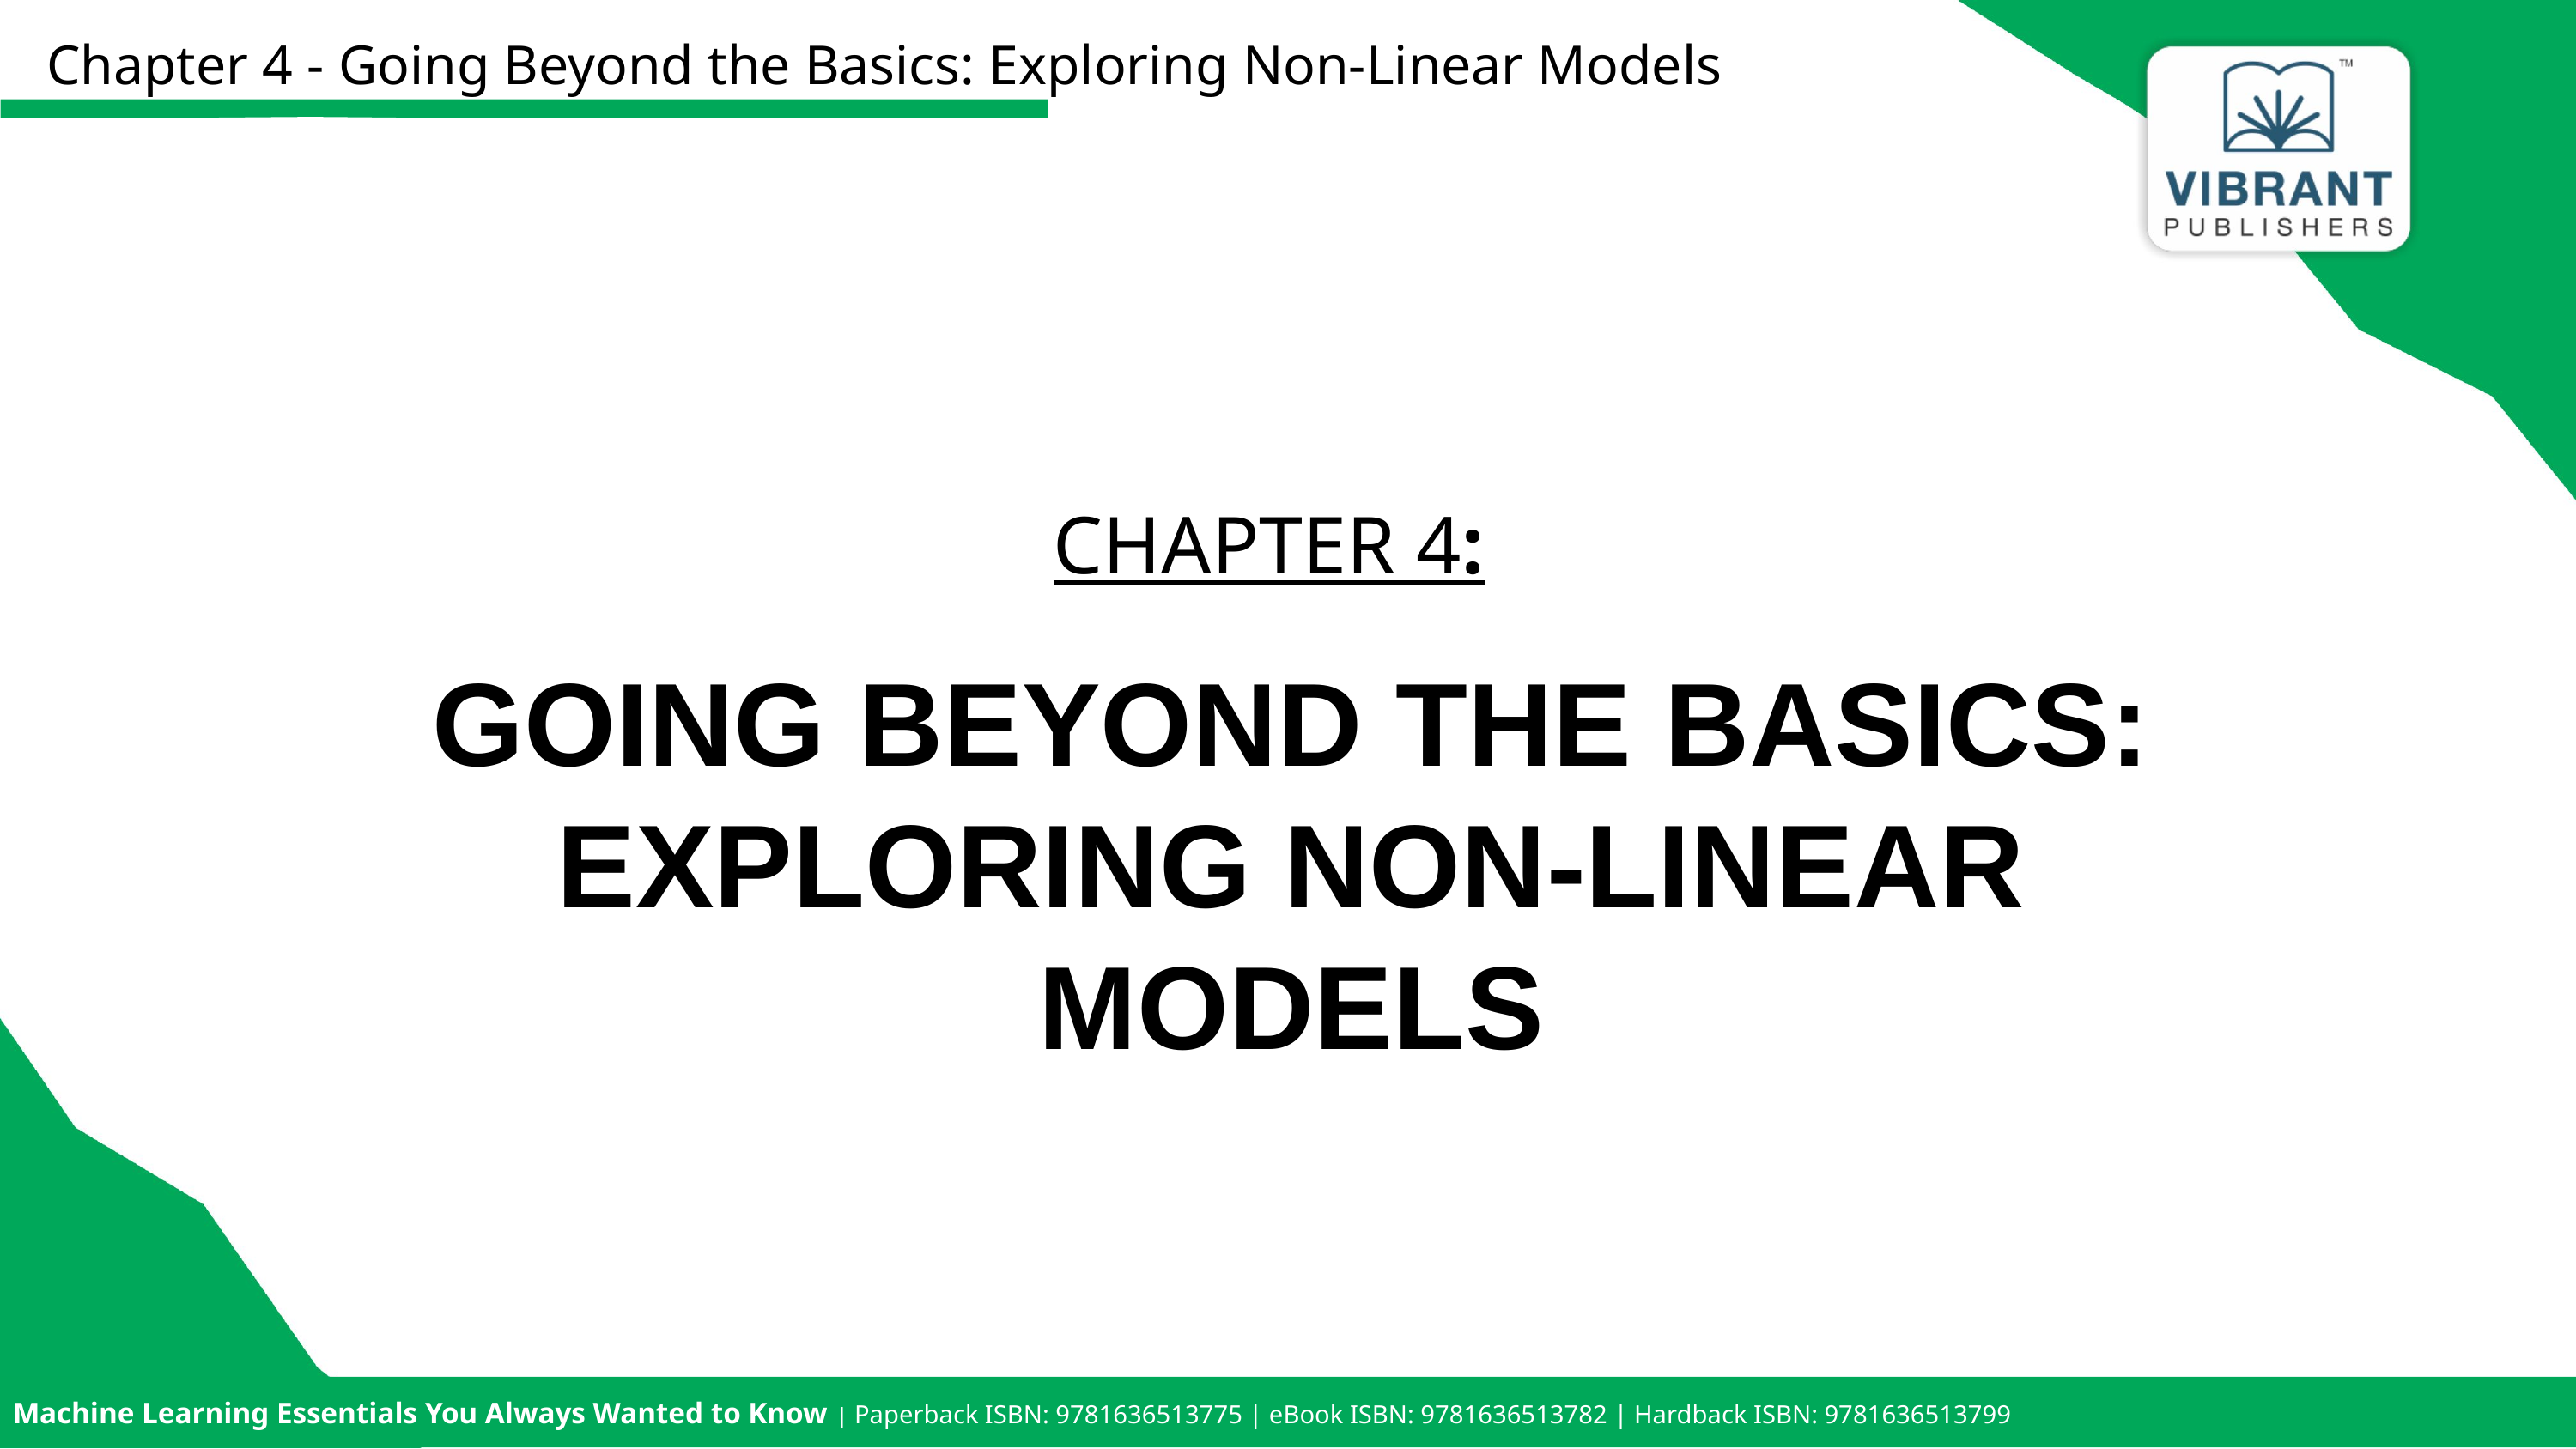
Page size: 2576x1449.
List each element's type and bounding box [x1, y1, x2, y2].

text_box [355, 305, 2227, 1175]
text_box [0, 0, 2576, 1448]
